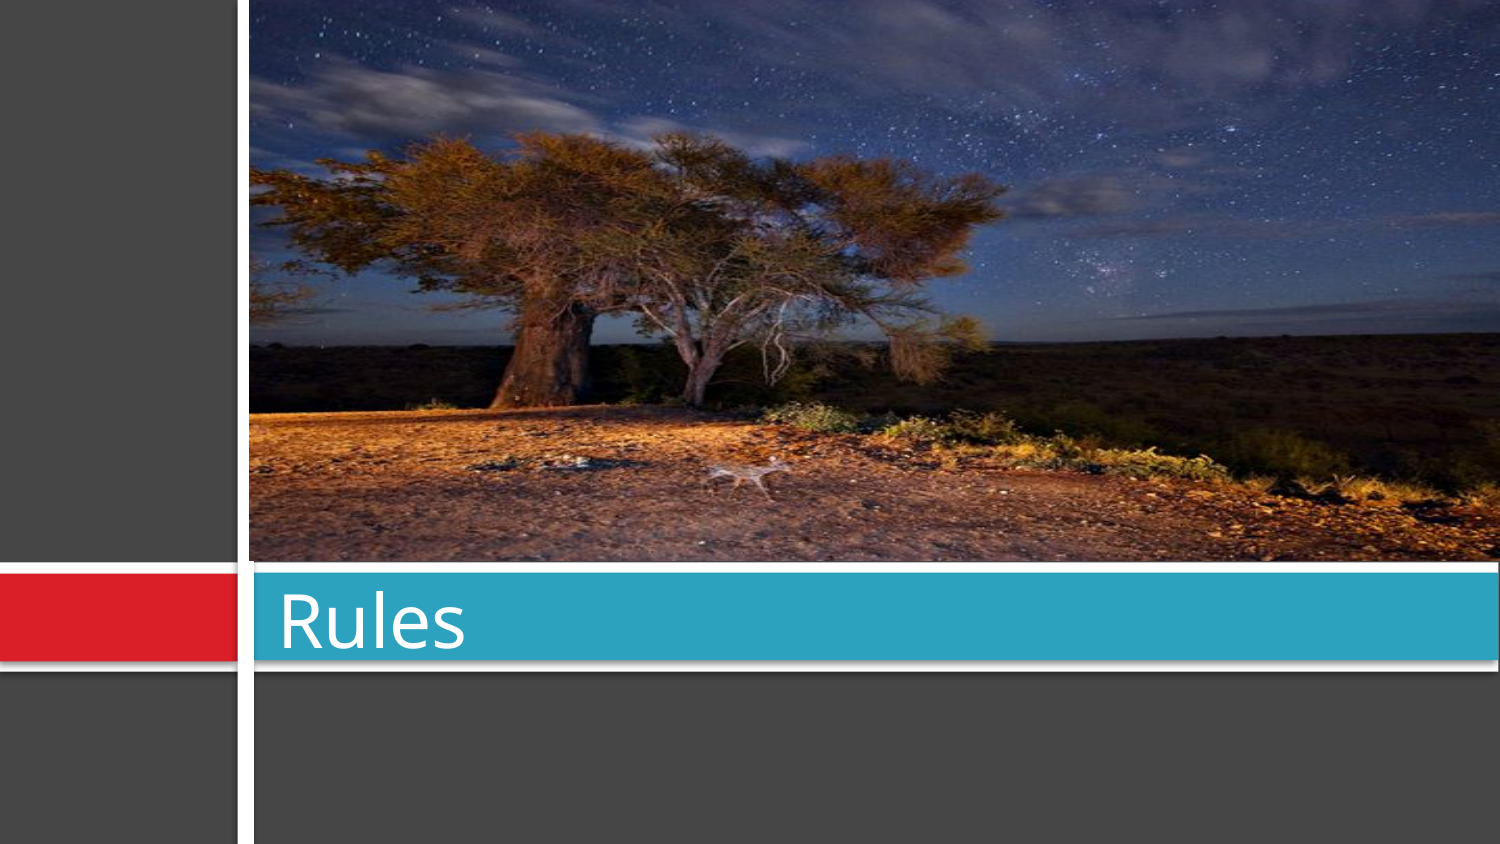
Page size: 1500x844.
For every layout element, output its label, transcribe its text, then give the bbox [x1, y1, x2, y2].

title Rules [262, 581, 1463, 657]
picture [249, 0, 1500, 562]
